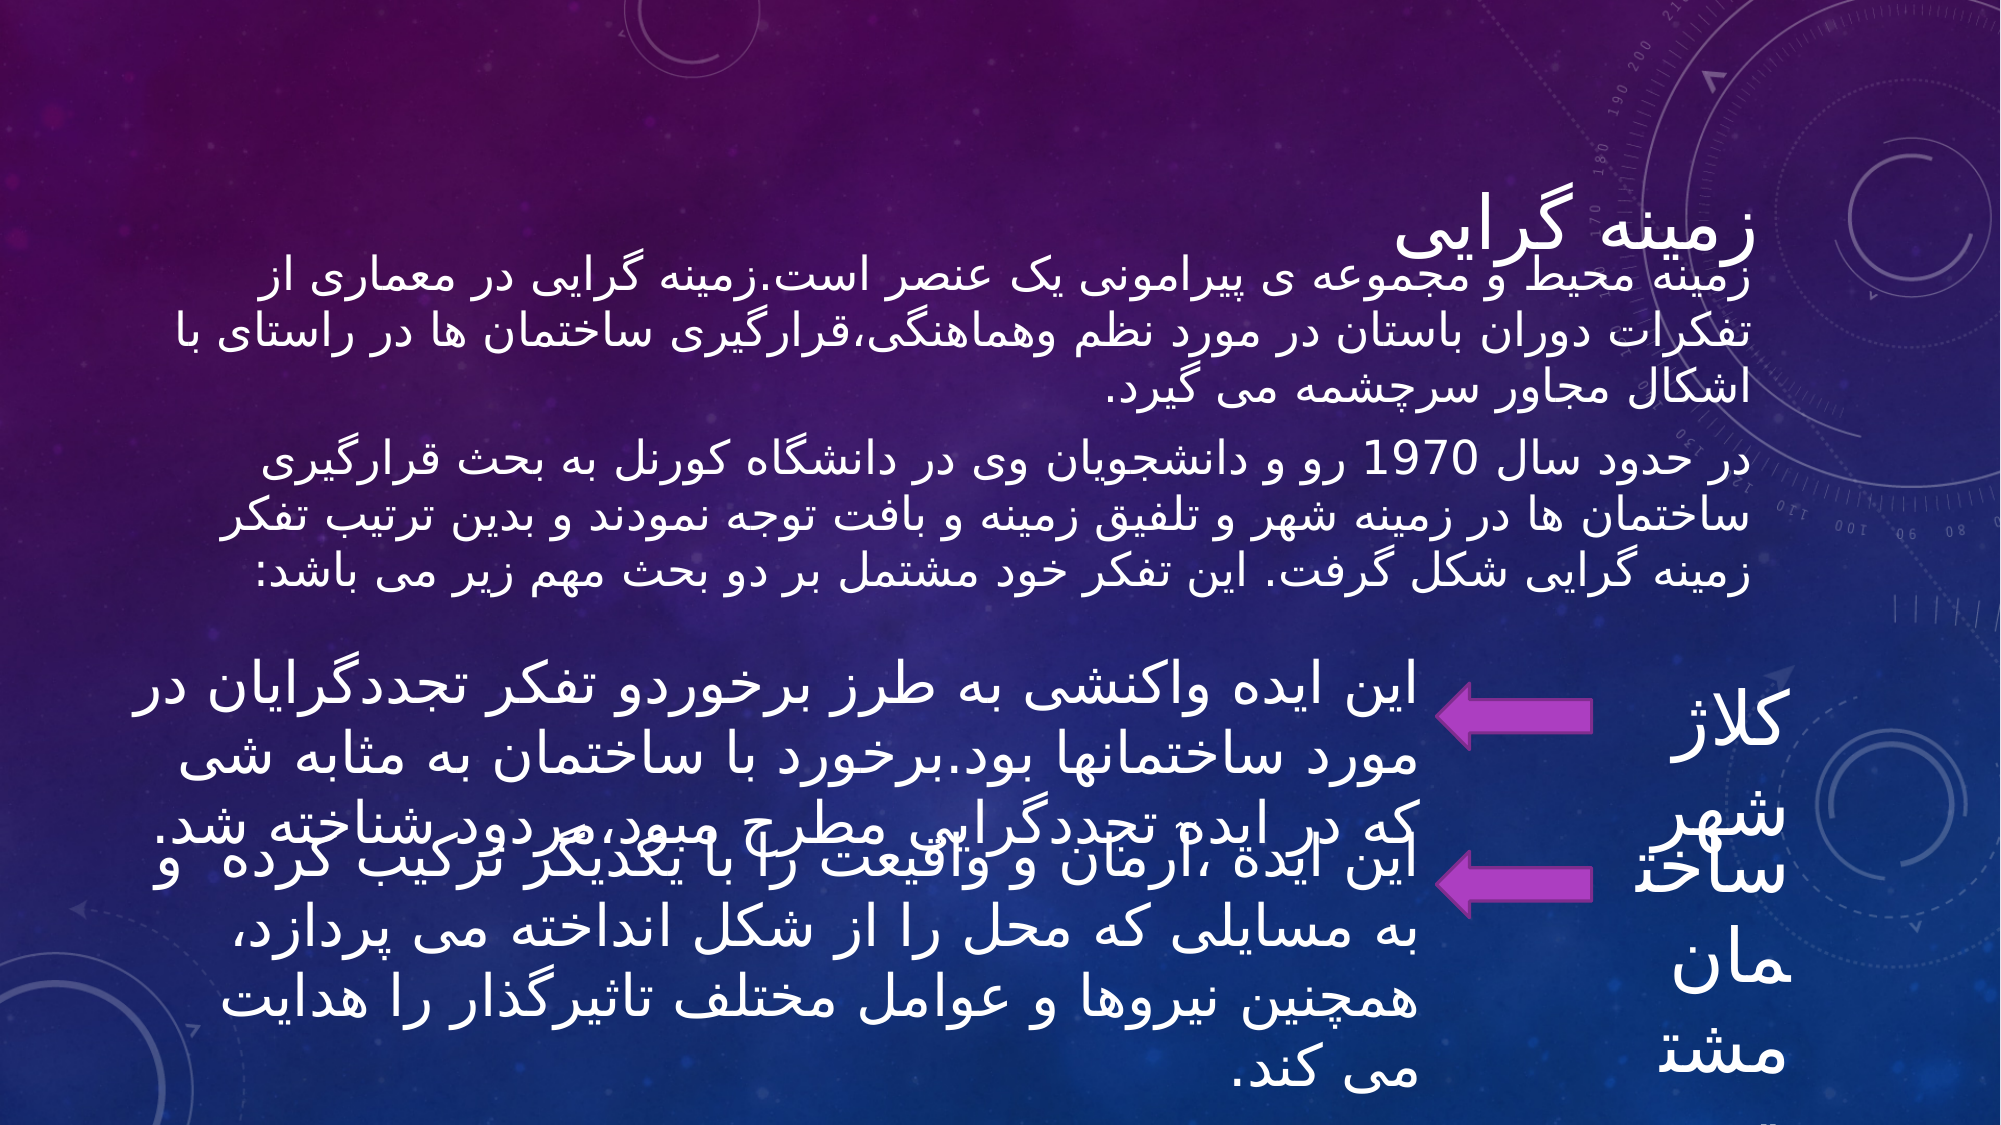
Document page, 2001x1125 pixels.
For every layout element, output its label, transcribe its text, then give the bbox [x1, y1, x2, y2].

text_box این ایده ،آرمان و واقیعت را با یکدیگر ترکیب کرده و به مسایلی که محل را از شکل انداخته می پردازد، همچنین نیروها و عوامل مختلف تاثیرگذار را هدایت می کند. [117, 810, 1437, 1106]
text_box این ایده واکنشی به طرز برخوردو تفکر تجددگرایان در مورد ساختمانها بود.برخورد با ساختمان به مثابه شی که در ایده تجددگرایی مطرح مبود،مردود شناخته شد. [117, 638, 1437, 810]
text_box ساختمان مشتق [1615, 810, 1806, 1125]
title زمینه گرایی [112, 99, 1775, 339]
text_box [1437, 849, 1594, 920]
list زمینه محیط و مجموعه ی پیرامونی یک عنصر است.زمینه گرایی در معماری از تفکرات دوران باستان در مورد نظم وهماهنگی،قرارگیری ساختمان ها در راستای با اشکال مجاور سرچشمه می گیرد. در حدود سال 1970 رو و دانشجویان وی در دانشگاه کورنل به بحث قرارگیری ساختمان ها در زمینه شهر و تلفیق زمینه و بافت توجه نمودند و بدین ترتیب تفکر زمینه گرایی شکل گرفت. این تفکر خود مشتمل بر دو بحث مهم زیر می باشد: [137, 235, 1768, 604]
text_box کلاژشهر [1615, 663, 1806, 810]
picture [0, 0, 2001, 1125]
text_box [1437, 681, 1594, 752]
